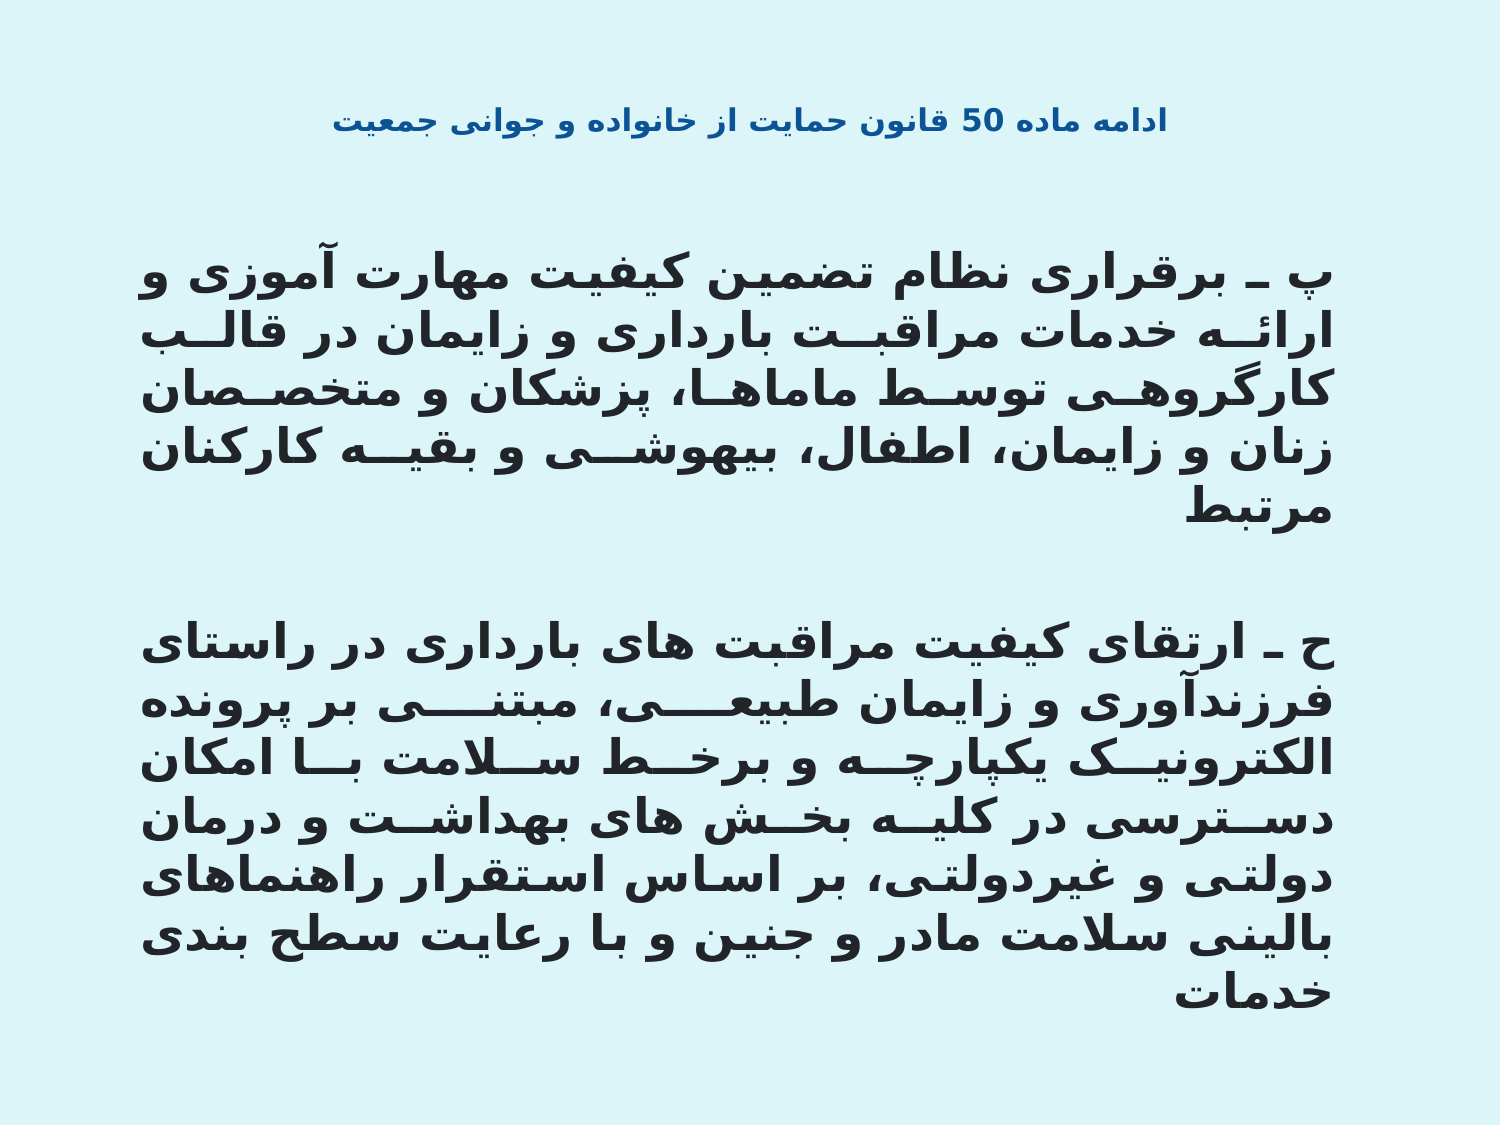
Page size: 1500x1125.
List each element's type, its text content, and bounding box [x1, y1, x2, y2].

title ادامه ماده 50 قانون حمایت از خانواده و جوانی جمعیت [75, 92, 1425, 185]
list پ ـ برقراری نظام تضمین کیفیت مهارت آموزی و ارائه خدمات مراقبت بارداری و زایمان در قالب کارگروهی توسط ماماها، پزشکان و متخصصان زنان و زایمان، اطفال، بیهوشی و بقیه کارکنان مرتبط ح ـ ارتقای کیفیت مراقبت های بارداری در راستای فرزند­آوری و زایمان طبیعی، مبتنی بر پرونده الکترونیک یکپارچه و برخط سلامت با امکان دسترسی در کلیه بخش­ های بهداشت و درمان دولتی و غیردولتی، بر اساس استقرار راهنماهای بالینی سلامت مادر و جنین و با رعایت سطح بندی خدمات [125, 232, 1350, 1032]
